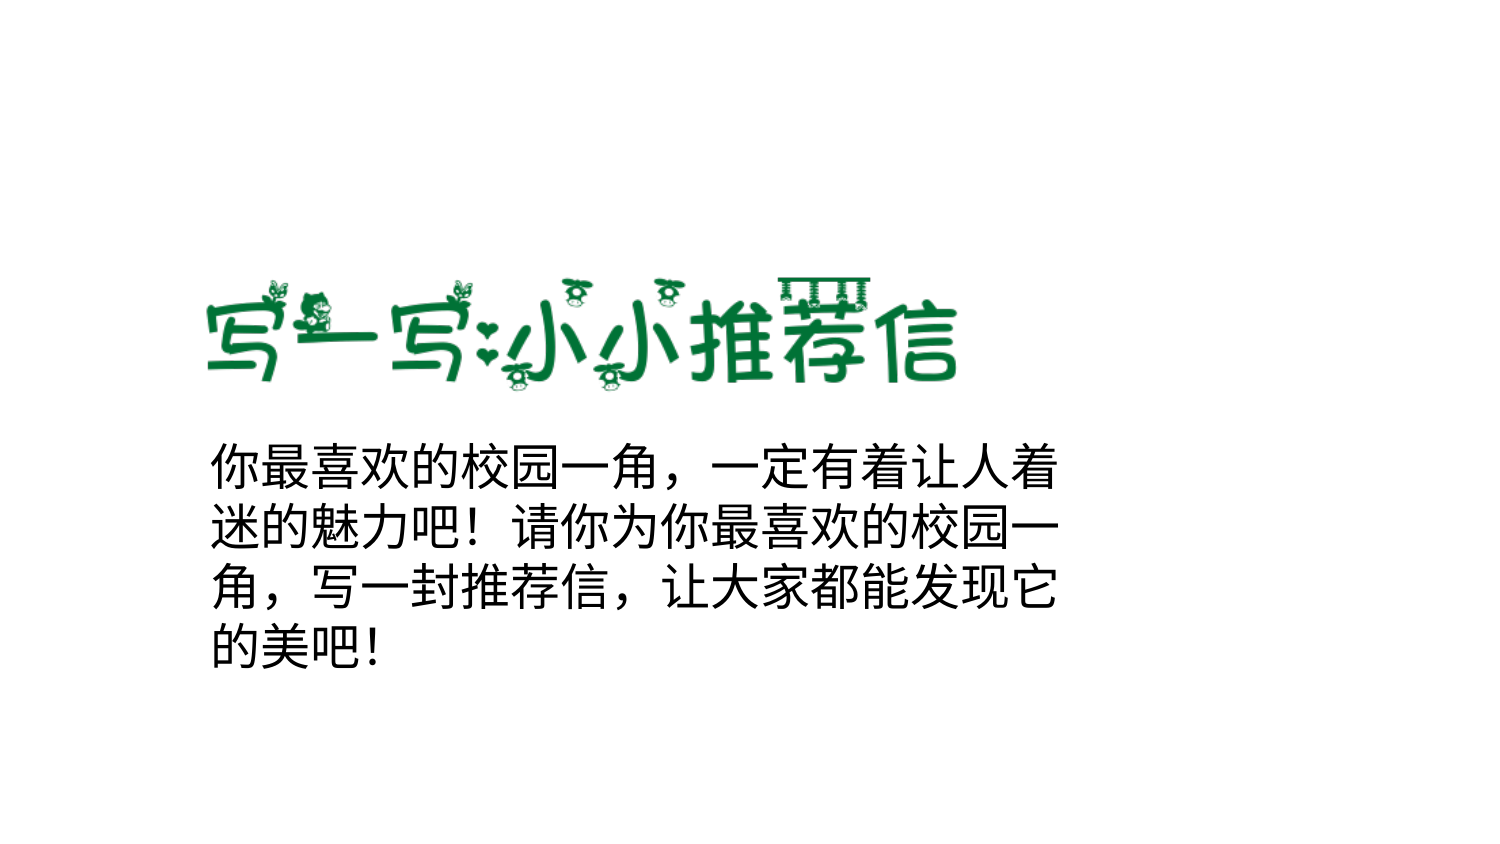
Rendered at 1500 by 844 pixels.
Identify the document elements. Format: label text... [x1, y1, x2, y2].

picture [200, 271, 964, 410]
text_box 你最喜欢的校园一角，一定有着让人着迷的魅力吧！请你为你最喜欢的校园一角，写一封推荐信，让大家都能发现它的美吧！ [199, 429, 1077, 681]
